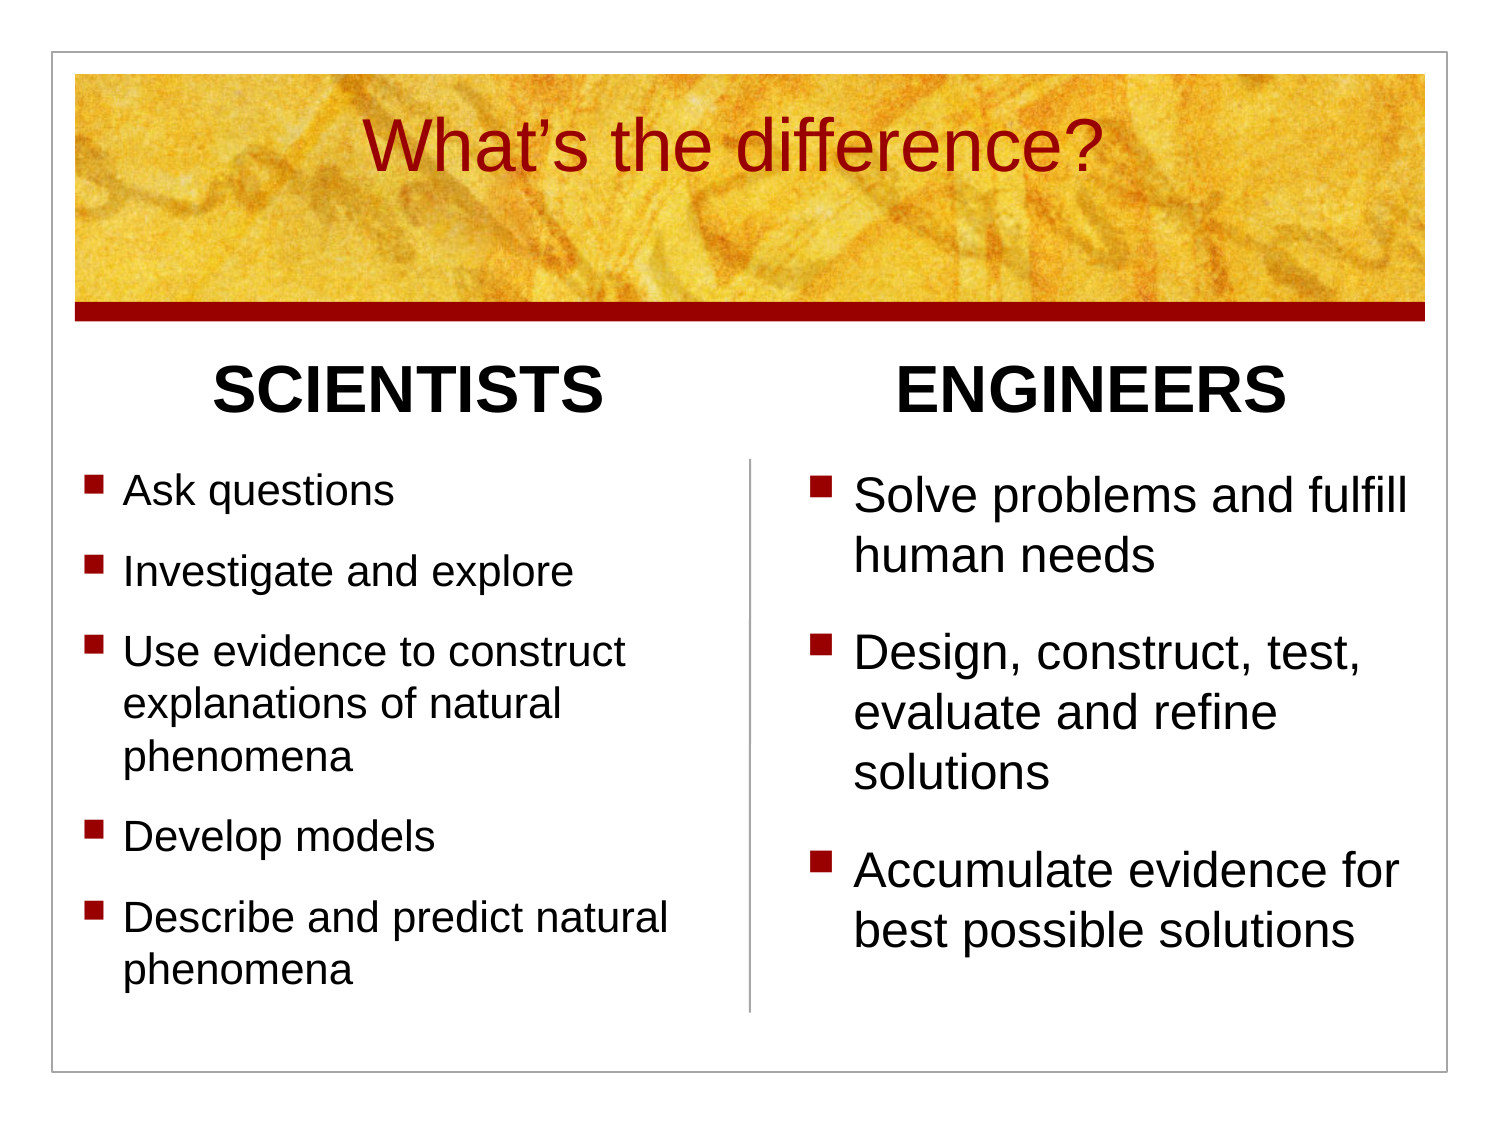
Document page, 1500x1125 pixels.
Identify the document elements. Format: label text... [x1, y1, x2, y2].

list Ask questions Investigate and explore Use evidence to construct explanations of natural phenomena Develop models Describe and predict natural phenomena [66, 454, 709, 1005]
list Solve problems and fulfill human needs Design, construct, test, evaluate and refine solutions Accumulate evidence for best possible solutions [791, 454, 1437, 1005]
picture [75, 74, 1425, 301]
list SCIENTISTS [108, 334, 709, 454]
list ENGINEERS [791, 334, 1392, 454]
title What’s the difference? [108, 61, 1360, 300]
